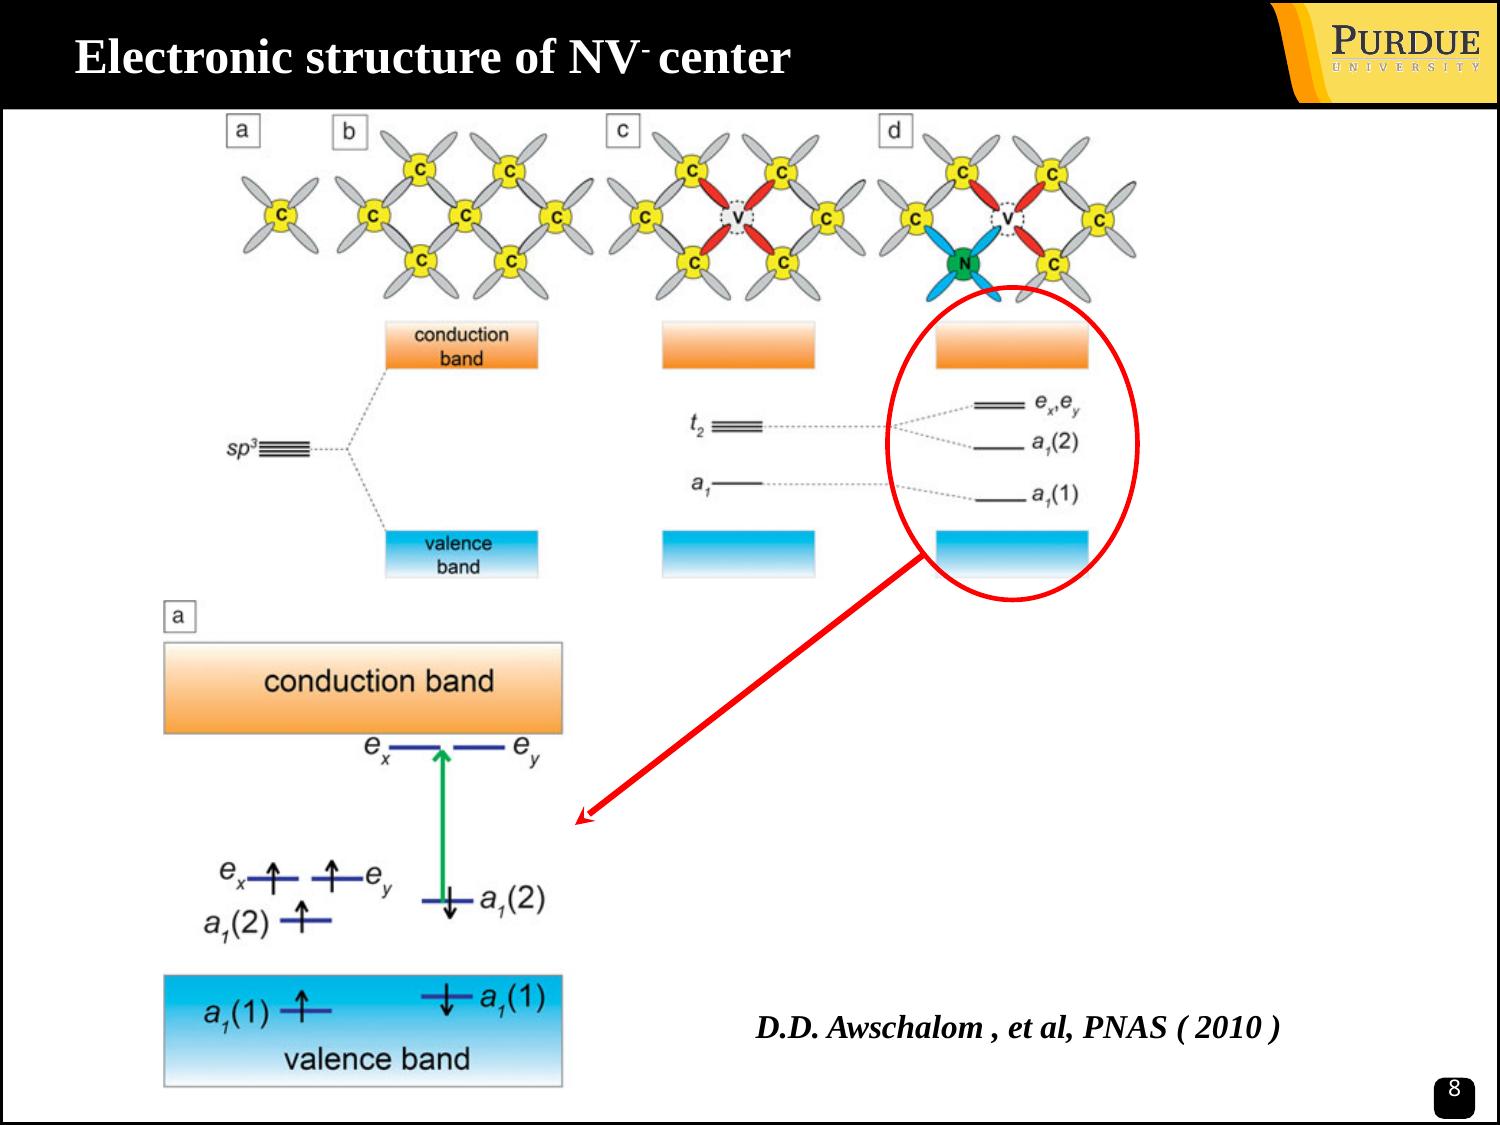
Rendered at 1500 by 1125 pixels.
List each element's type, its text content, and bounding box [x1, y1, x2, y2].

picture [224, 112, 1138, 580]
title Electronic structure of NV- center [5, 19, 1263, 88]
picture [1323, 20, 1489, 75]
picture [162, 599, 576, 1089]
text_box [574, 553, 925, 801]
text_box [964, 588, 1061, 600]
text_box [574, 807, 925, 826]
text_box D.D. Awschalom , et al, PNAS ( 2010 ) [740, 998, 1298, 1053]
